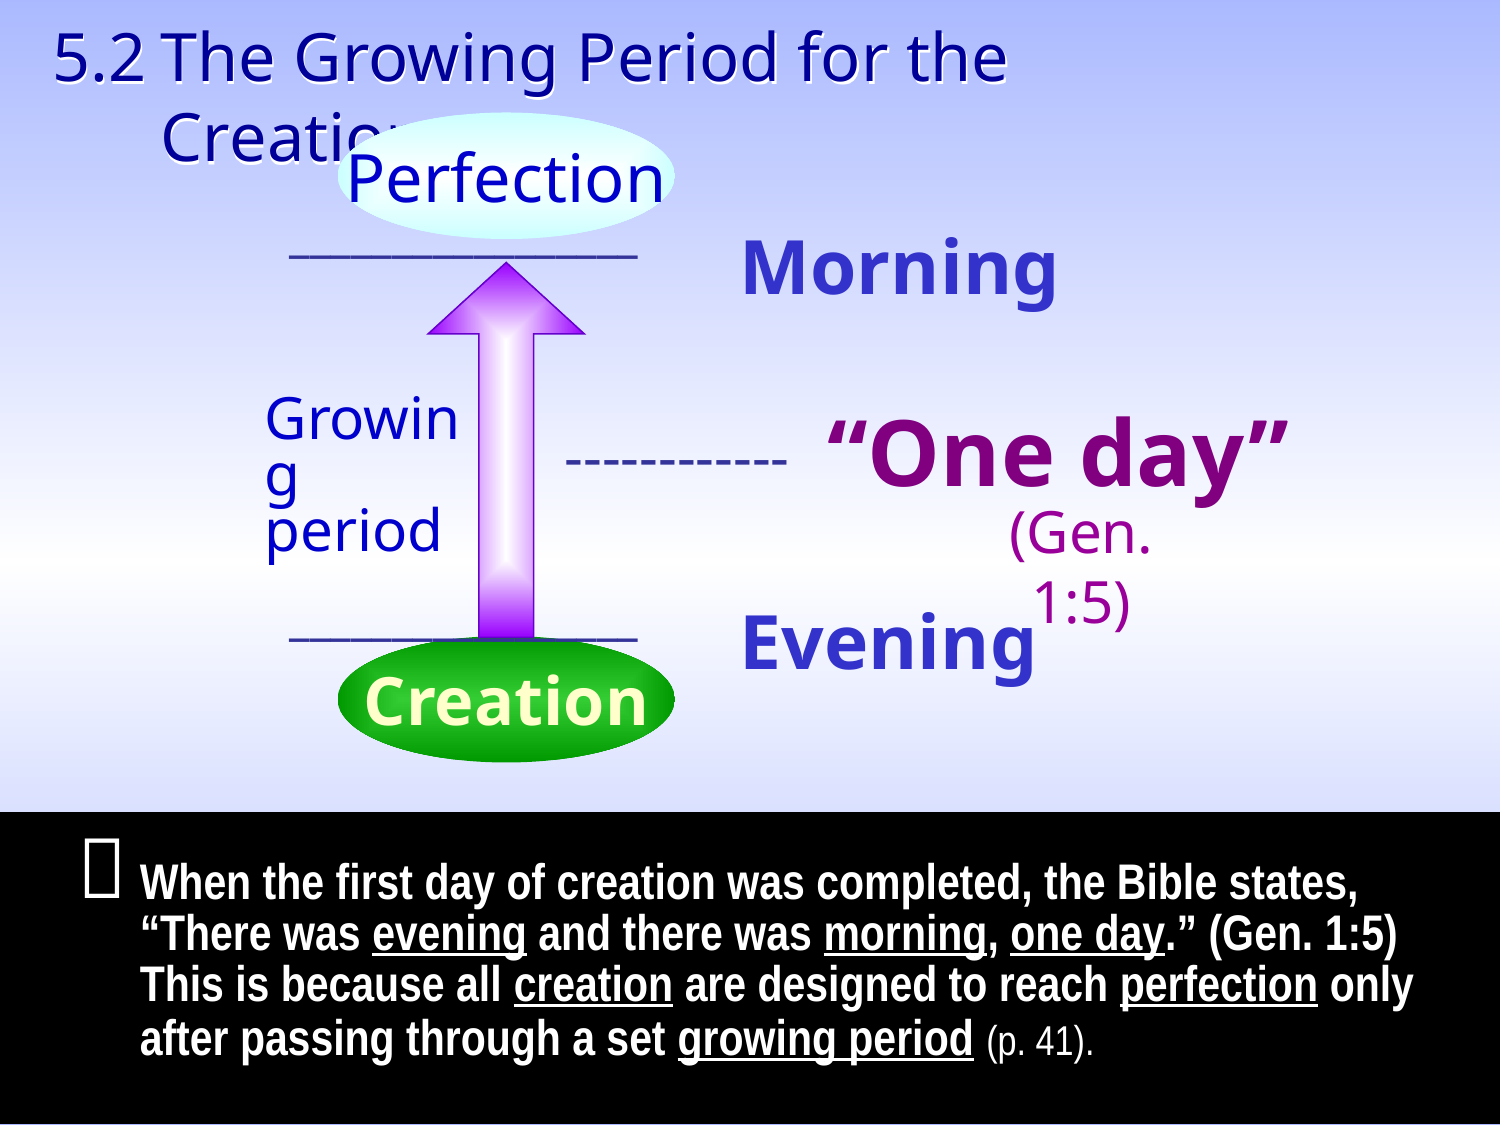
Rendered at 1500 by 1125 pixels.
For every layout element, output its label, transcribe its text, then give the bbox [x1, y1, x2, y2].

text_box “One day” [812, 387, 1350, 513]
text_box (Gen. 1:5) [940, 487, 1222, 643]
text_box Morning [725, 212, 1138, 318]
text_box Perfection [337, 112, 676, 232]
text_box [62, 850, 1451, 1076]
text_box ------------ [549, 412, 875, 498]
text_box _________________ [274, 232, 725, 262]
text_box Evening [724, 587, 1088, 693]
text_box [0, 812, 1500, 1124]
text_box Growing period [249, 387, 478, 571]
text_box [37, 7, 1276, 104]
text_box [428, 262, 585, 614]
text_box _________________ [274, 614, 724, 645]
text_box Creation [337, 645, 676, 763]
